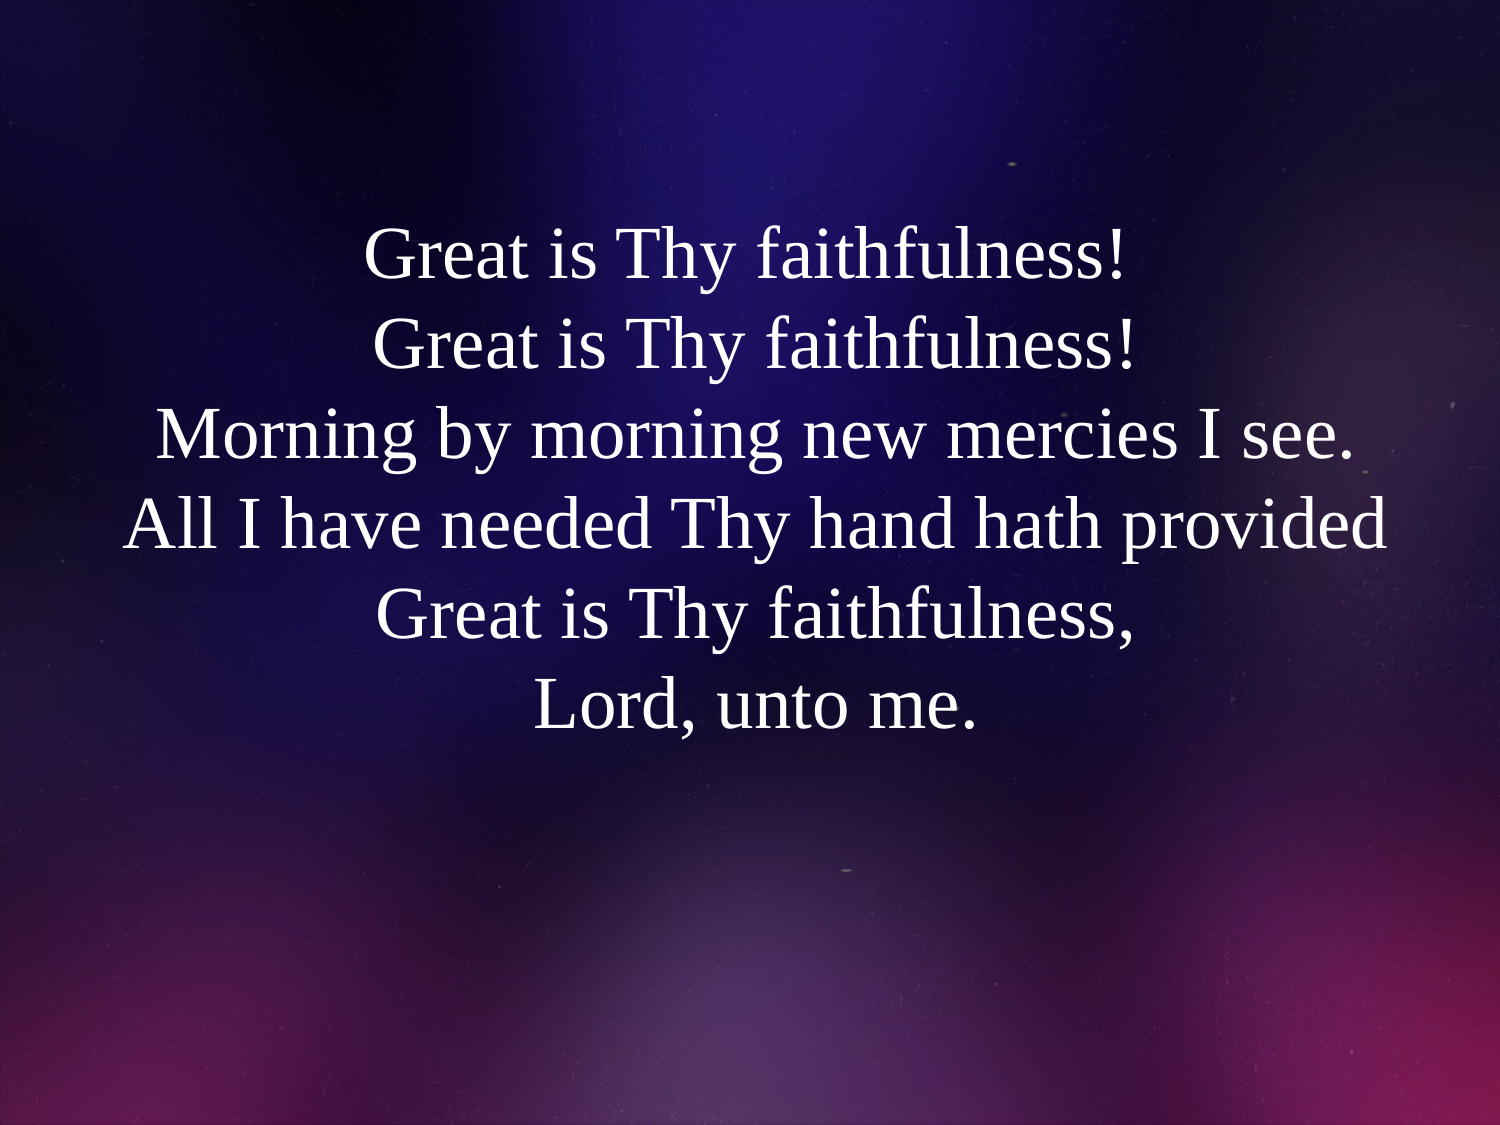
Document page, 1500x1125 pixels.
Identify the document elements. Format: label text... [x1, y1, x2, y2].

picture [0, 0, 1500, 1125]
title Great is Thy faithfulness! Great is Thy faithfulness! Morning by morning new mercies I see. All I have needed Thy hand hath provided Great is Thy faithfulness, Lord, unto me. [75, 425, 1438, 613]
